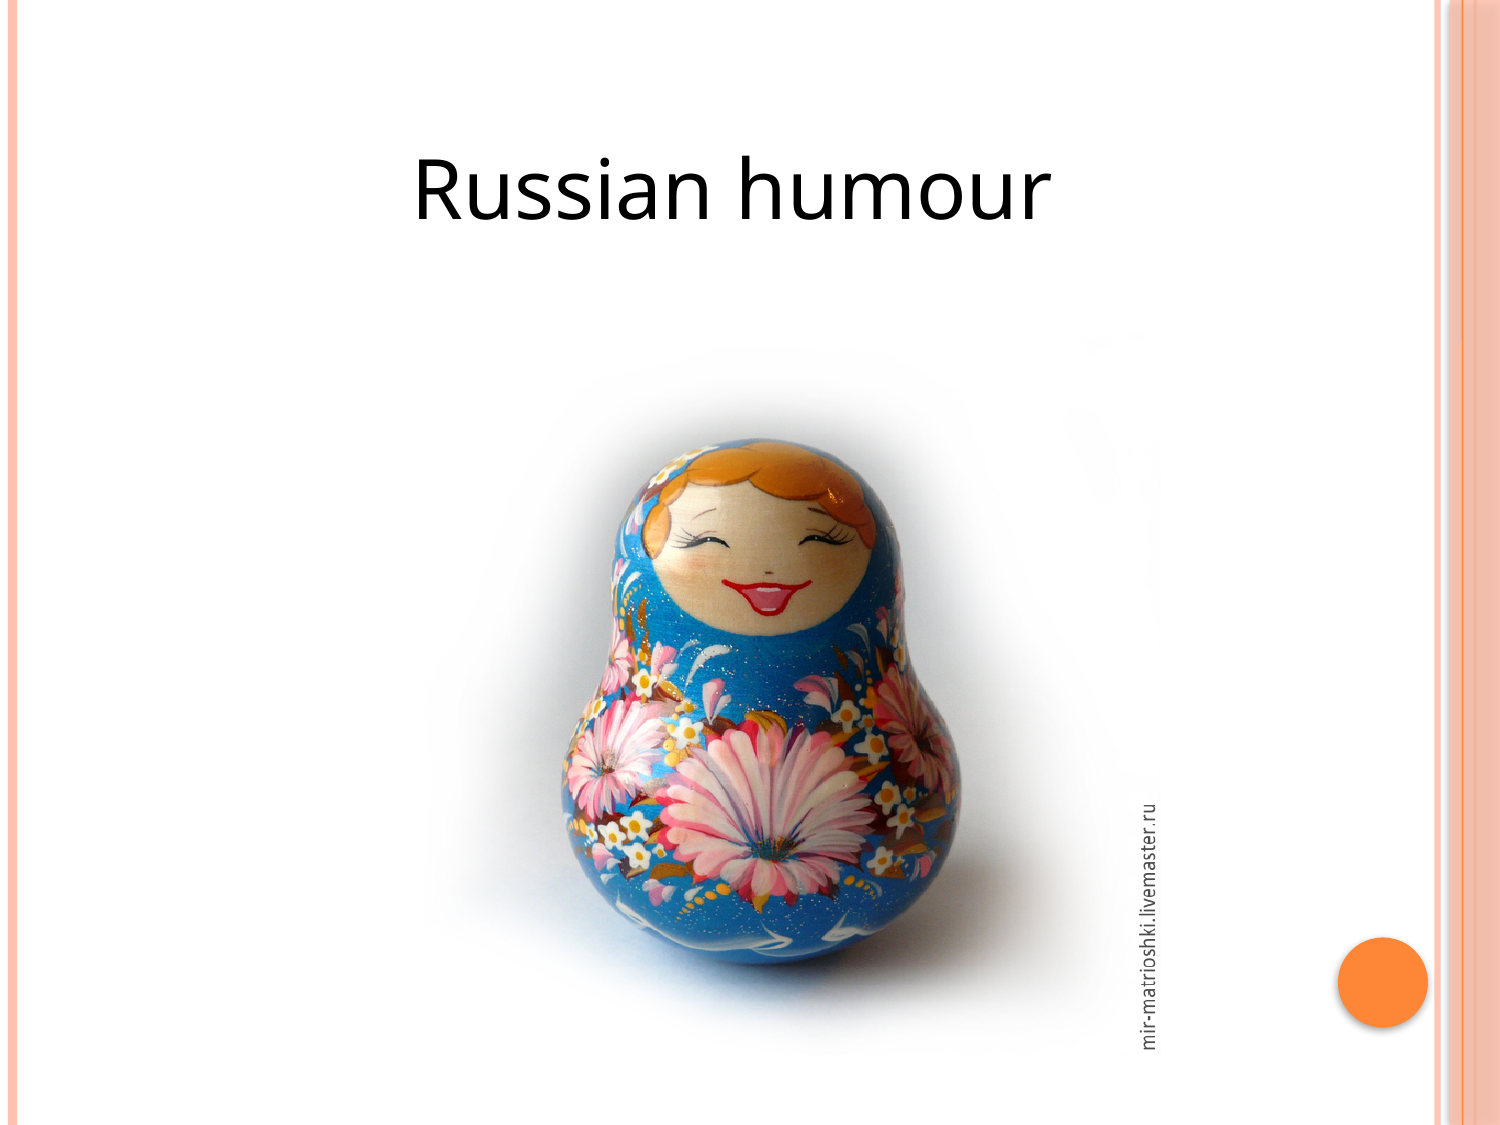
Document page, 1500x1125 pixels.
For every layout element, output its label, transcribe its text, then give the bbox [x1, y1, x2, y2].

text_box Russian humour [187, 128, 1278, 244]
picture [374, 327, 1161, 1056]
